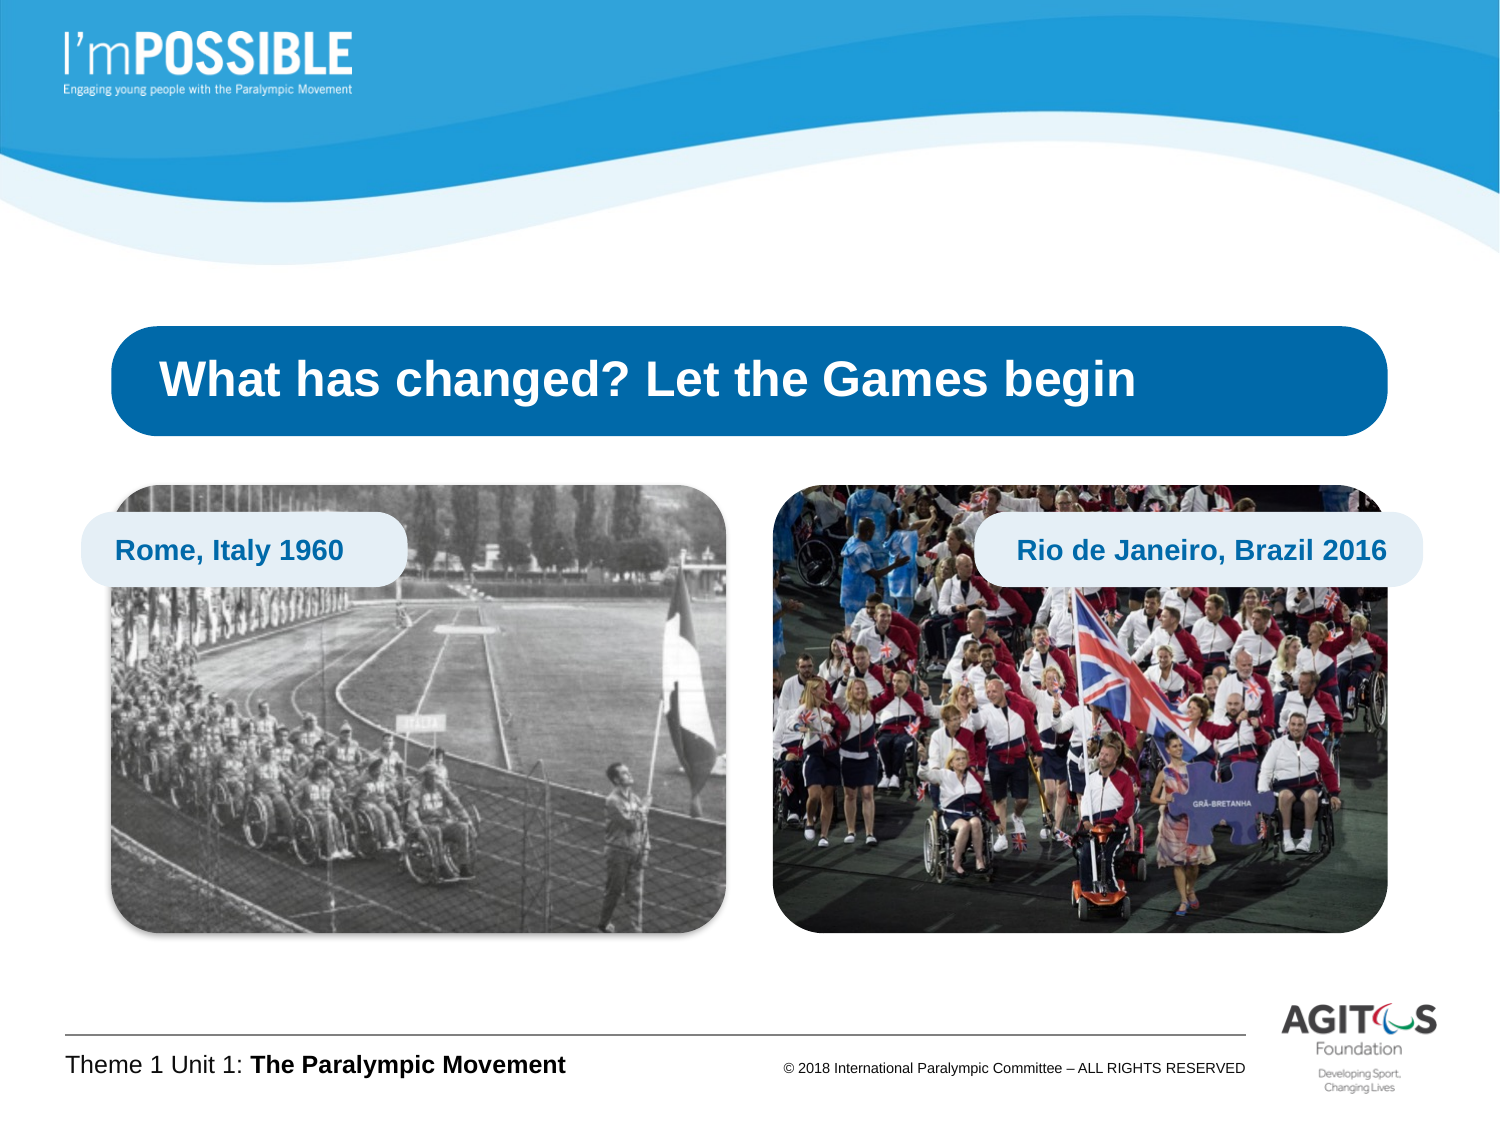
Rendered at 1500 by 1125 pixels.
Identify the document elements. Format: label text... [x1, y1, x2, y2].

text_box What has changed? Let the Games begin [159, 338, 1247, 425]
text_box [80, 511, 408, 588]
picture [772, 484, 1388, 934]
picture [1281, 1003, 1437, 1094]
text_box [974, 511, 1424, 588]
text_box [110, 484, 727, 935]
text_box [109, 324, 1390, 439]
picture [0, 0, 1500, 273]
